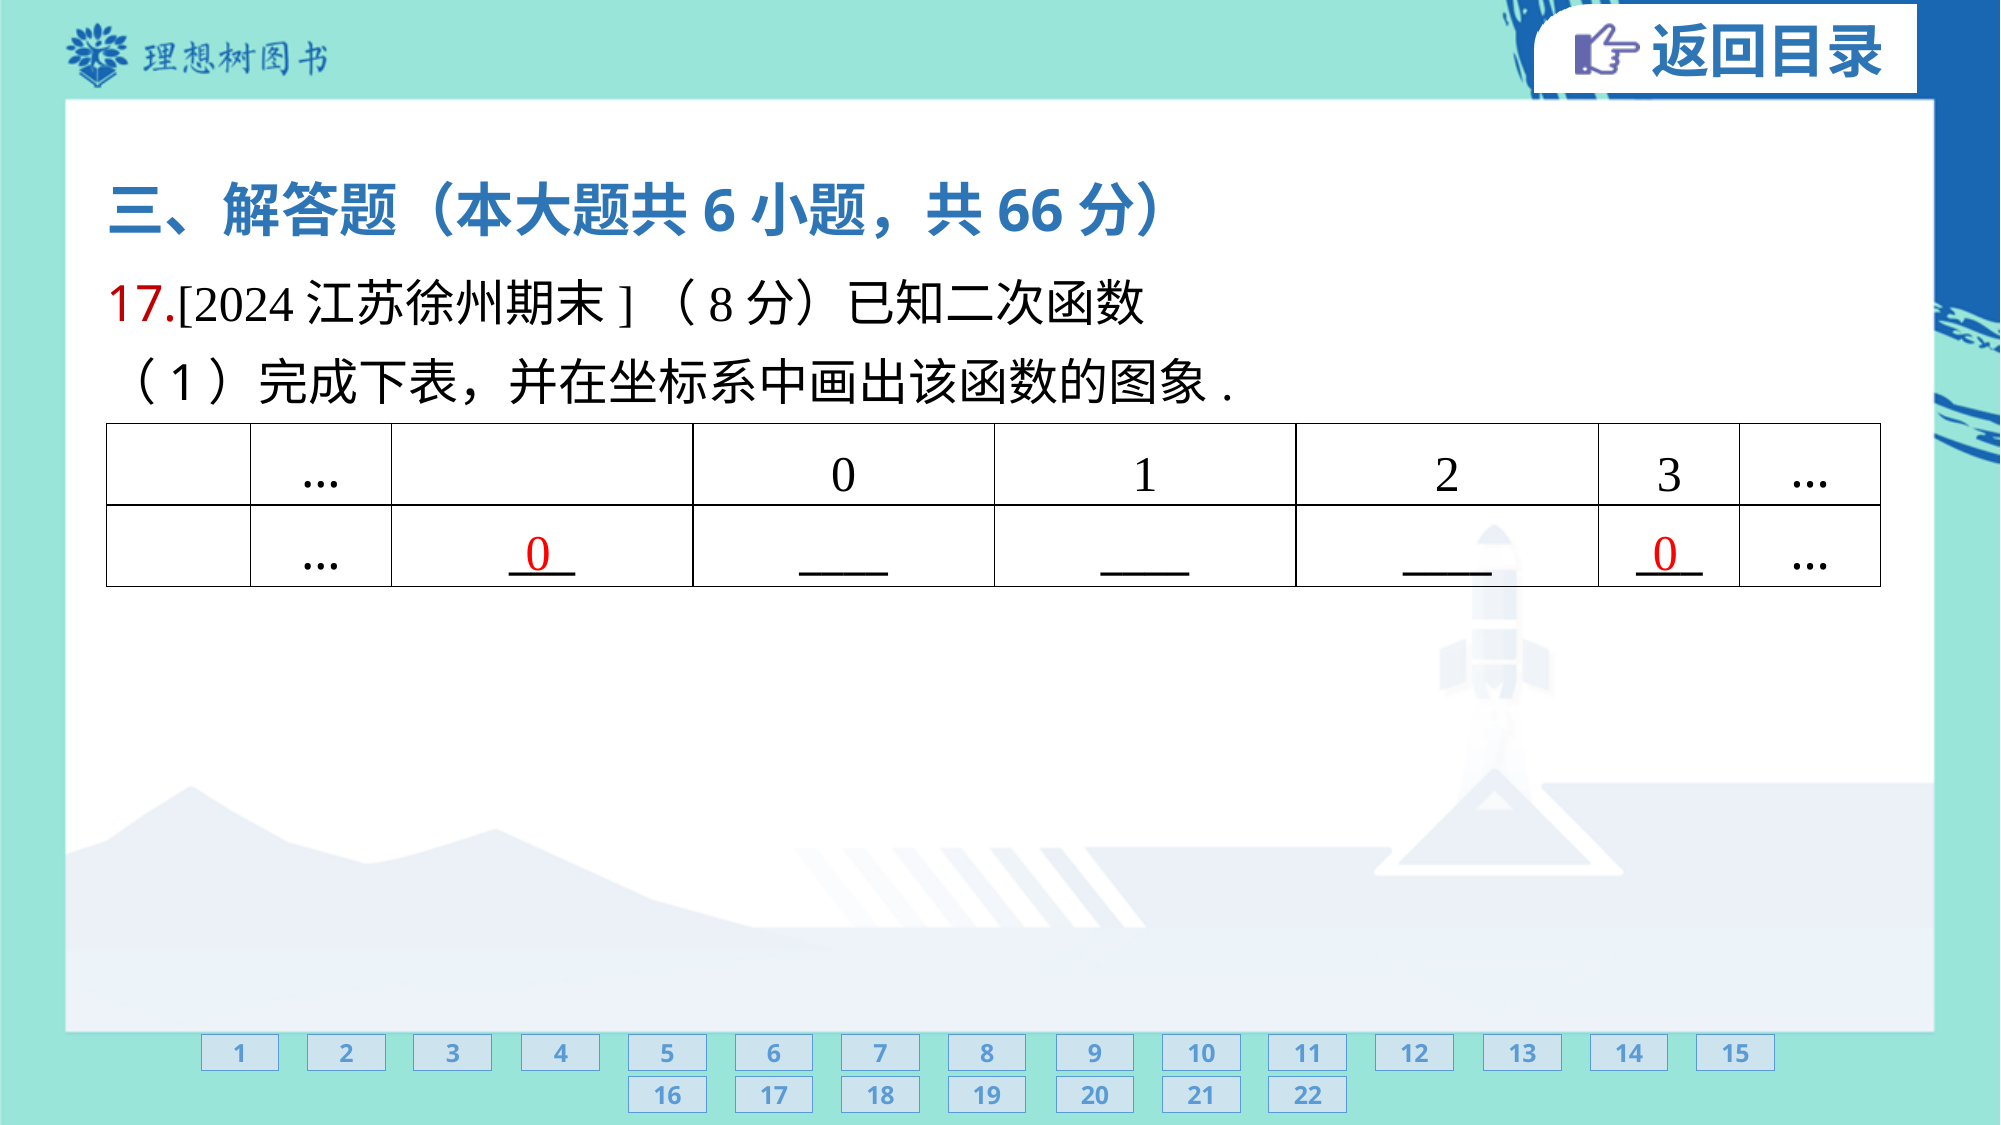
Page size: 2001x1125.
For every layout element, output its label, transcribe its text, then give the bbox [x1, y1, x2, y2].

text_box （1）完成下表，并在坐标系中画出该函数的图象. [106, 322, 1895, 401]
text_box 三、解答题（本大题共6小题，共66分） [106, 140, 1895, 258]
text_box 0 [507, 502, 569, 574]
text_box 0 [1634, 502, 1696, 574]
picture [0, 0, 2000, 1125]
